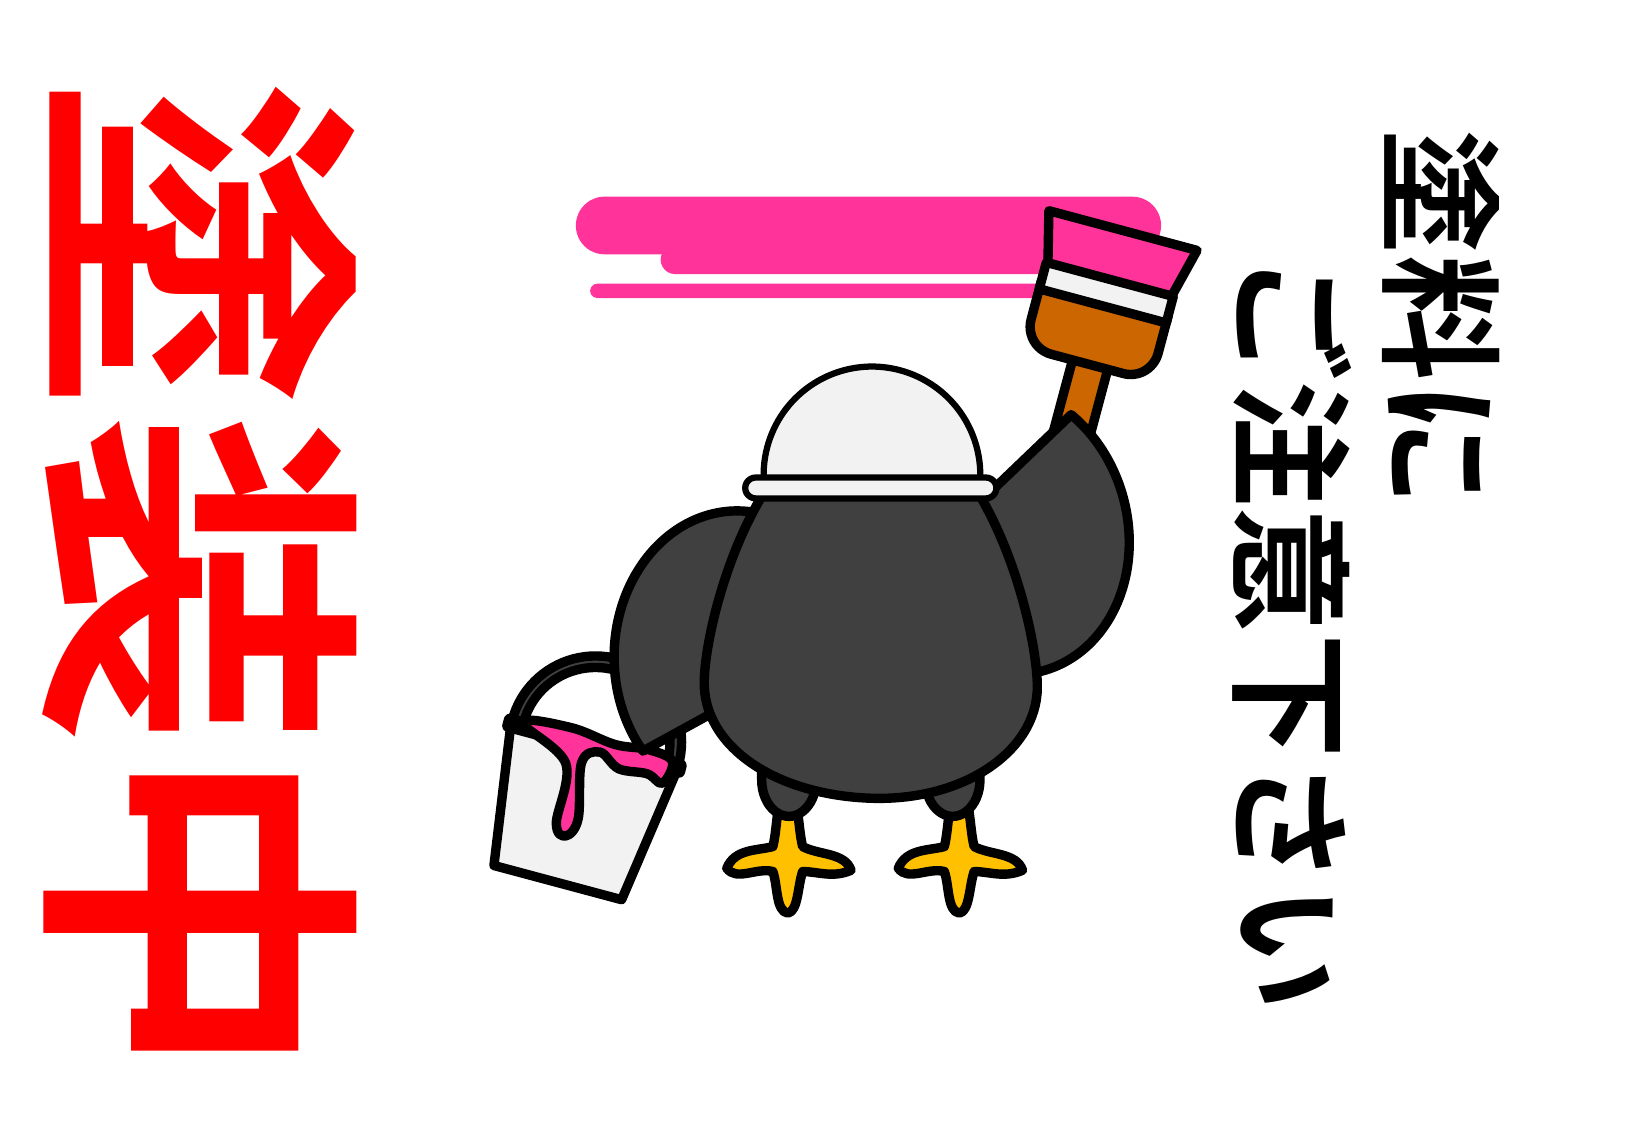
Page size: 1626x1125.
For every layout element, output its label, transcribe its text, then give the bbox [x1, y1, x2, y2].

text_box 塗料に ご注意下さい [1211, 114, 1545, 1021]
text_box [497, 196, 1166, 914]
text_box 塗装中 [0, 63, 435, 1092]
